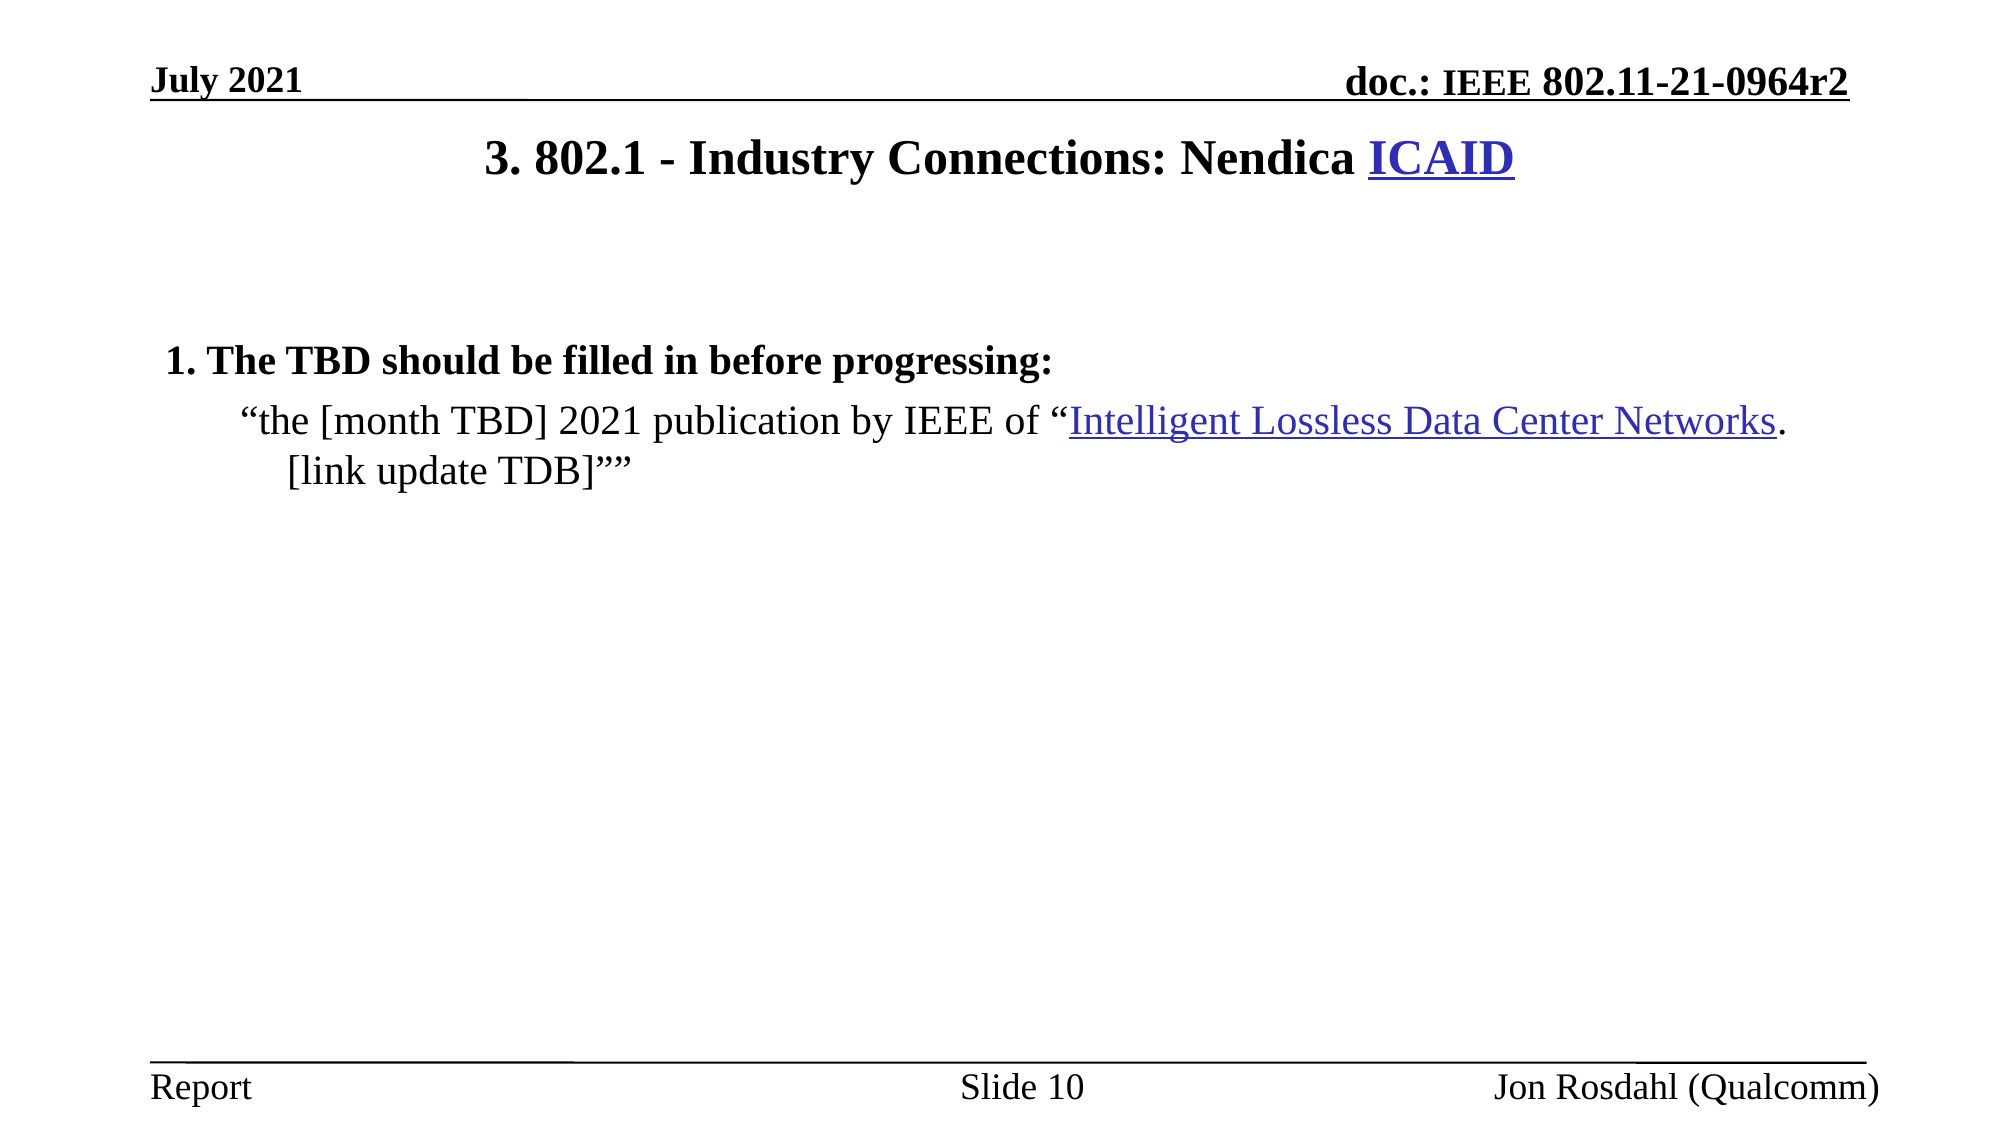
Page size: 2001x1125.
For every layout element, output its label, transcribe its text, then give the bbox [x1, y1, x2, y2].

title 3. 802.1 - Industry Connections: Nendica ICAID [149, 112, 1850, 197]
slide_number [149, 49, 431, 100]
list 1. The TBD should be filled in before progressing: “the [month TBD] 2021 publication by IEEE of “Intelligent Lossless Data Center Networks.[link update TDB]”” [149, 324, 1850, 1000]
slide_number Slide 10 [950, 1061, 1095, 1125]
footer Jon Rosdahl (Qualcomm) [1436, 1061, 1881, 1108]
